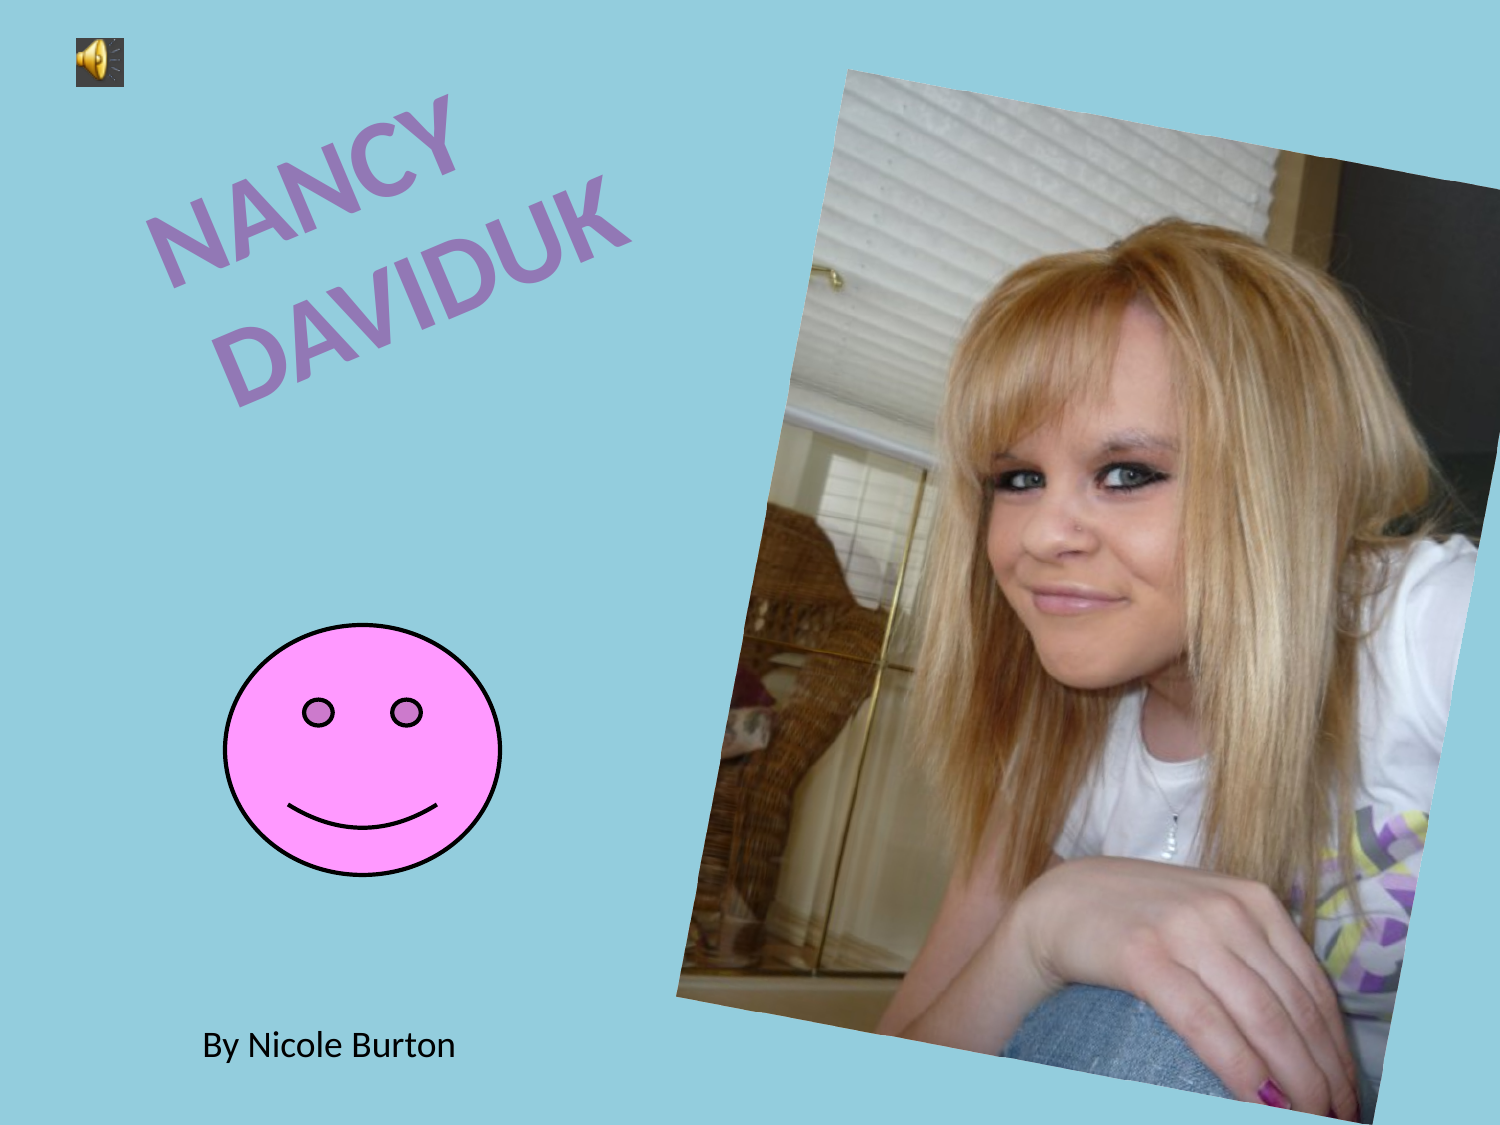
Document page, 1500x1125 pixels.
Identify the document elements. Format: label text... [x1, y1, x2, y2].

picture [677, 70, 1500, 1124]
text_box NANCY DAVIDUK [27, 1, 659, 484]
text_box By Nicole Burton [187, 1012, 563, 1073]
text_box [222, 622, 503, 878]
picture [74, 37, 126, 88]
